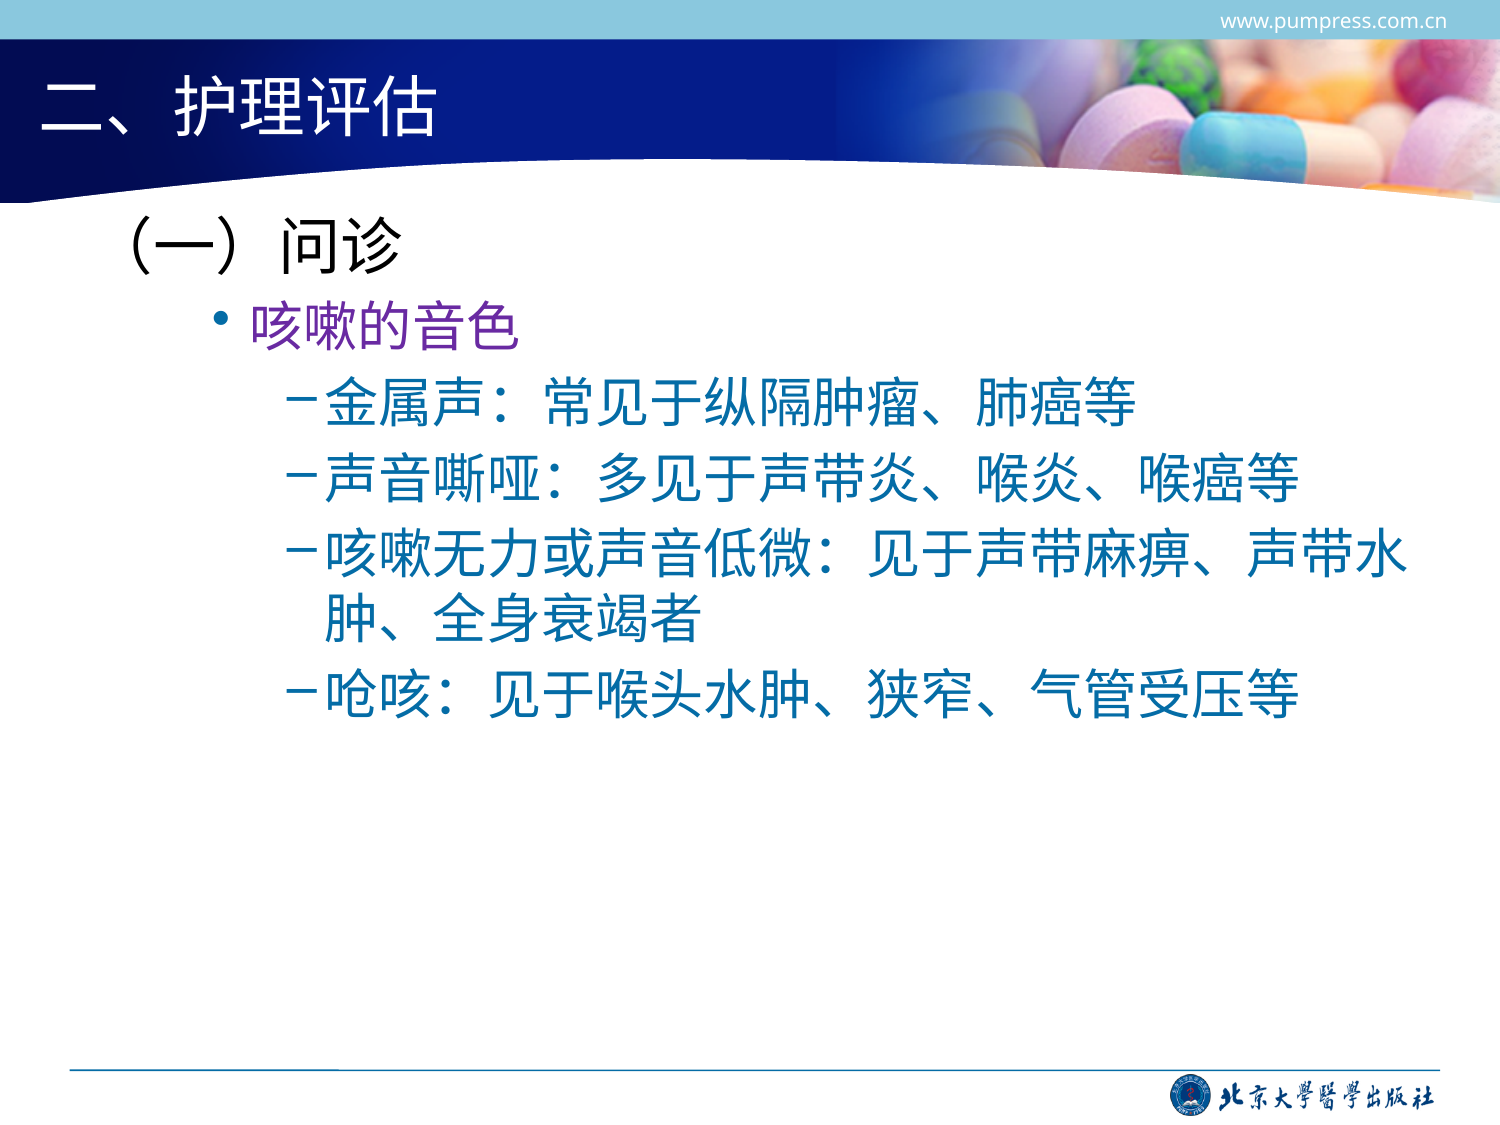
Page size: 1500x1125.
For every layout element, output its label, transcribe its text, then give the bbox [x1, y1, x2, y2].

list （一）问诊 咳嗽的音色 金属声：常见于纵隔肿瘤、肺癌等 声音嘶哑：多见于声带炎、喉炎、喉癌等 咳嗽无力或声音低微：见于声带麻痹、声带水肿、全身衰竭者 呛咳：见于喉头水肿、狭窄、气管受压等 [46, 198, 1460, 1000]
picture [0, 40, 1500, 203]
title 二、护理评估 [23, 58, 1349, 152]
slide_number www.pumpress.com.cn [1024, 0, 1463, 38]
picture [1170, 1074, 1436, 1118]
